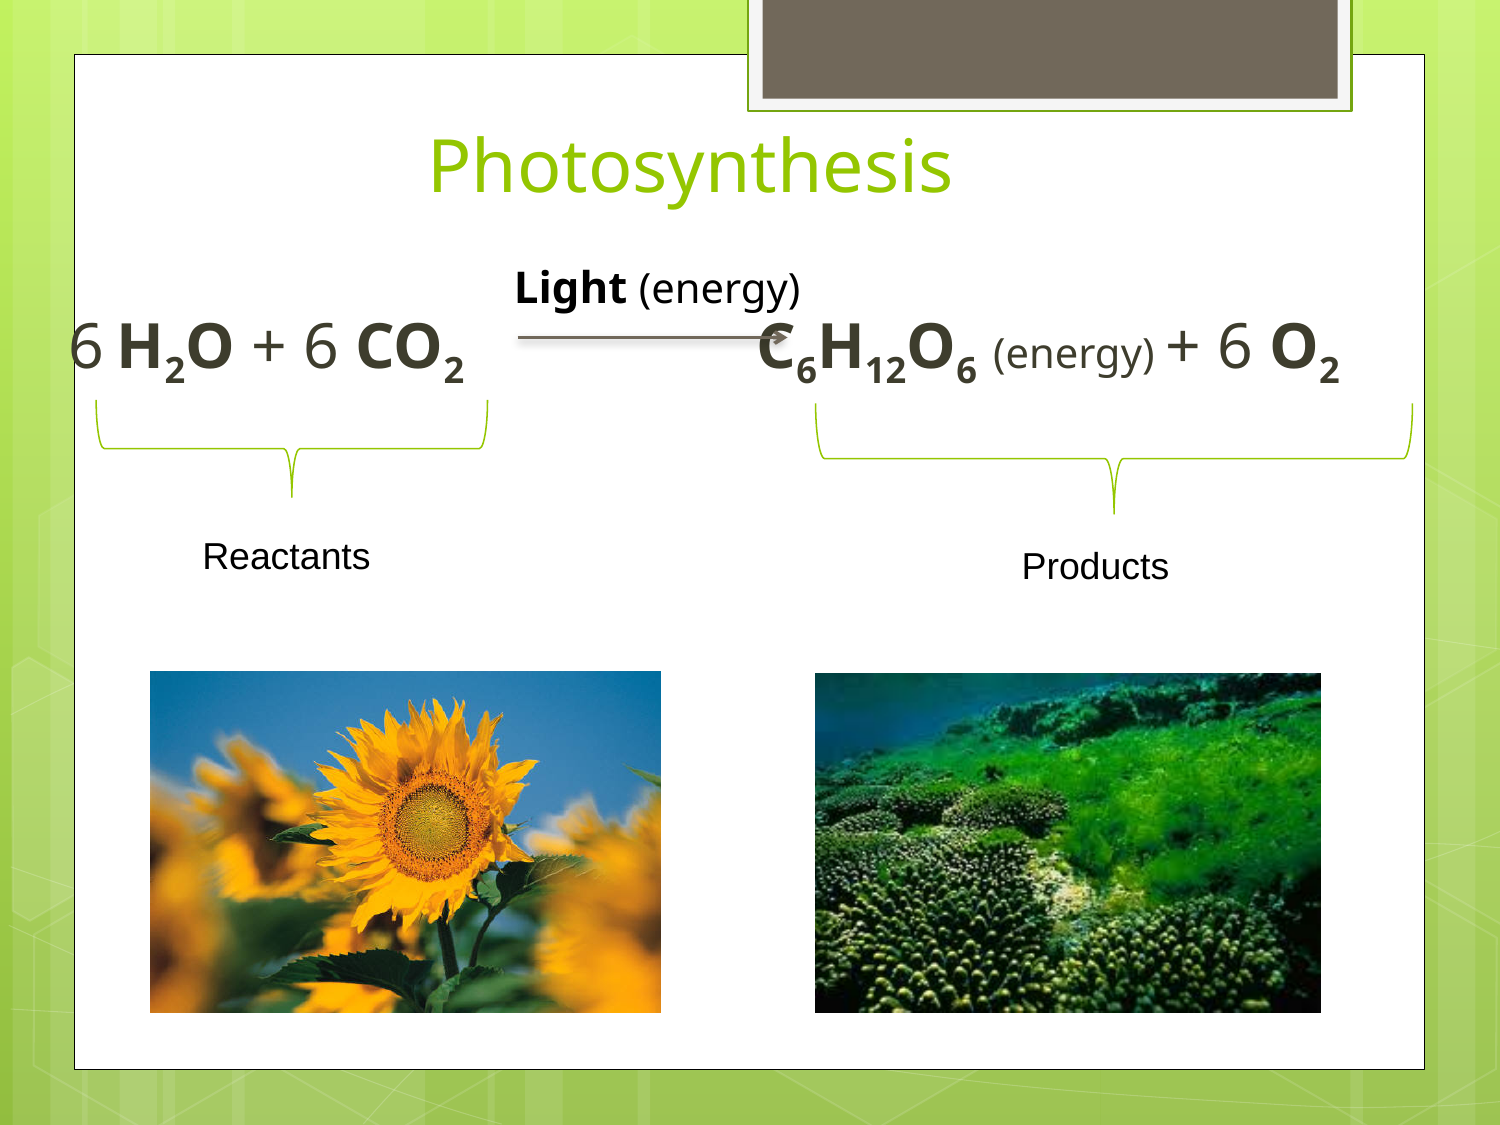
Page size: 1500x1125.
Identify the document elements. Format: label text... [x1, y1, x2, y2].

list 6 H2O + 6 CO2 C6H12O6 (energy) + 6 O2 [0, 298, 1500, 798]
text_box Reactants [187, 524, 404, 585]
text_box Light (energy) [499, 252, 818, 320]
title Photosynthesis [212, 111, 1169, 215]
picture [815, 673, 1321, 1014]
text_box Products [1006, 534, 1223, 594]
text_box [95, 399, 489, 499]
text_box [814, 403, 1414, 515]
picture [149, 671, 661, 1014]
